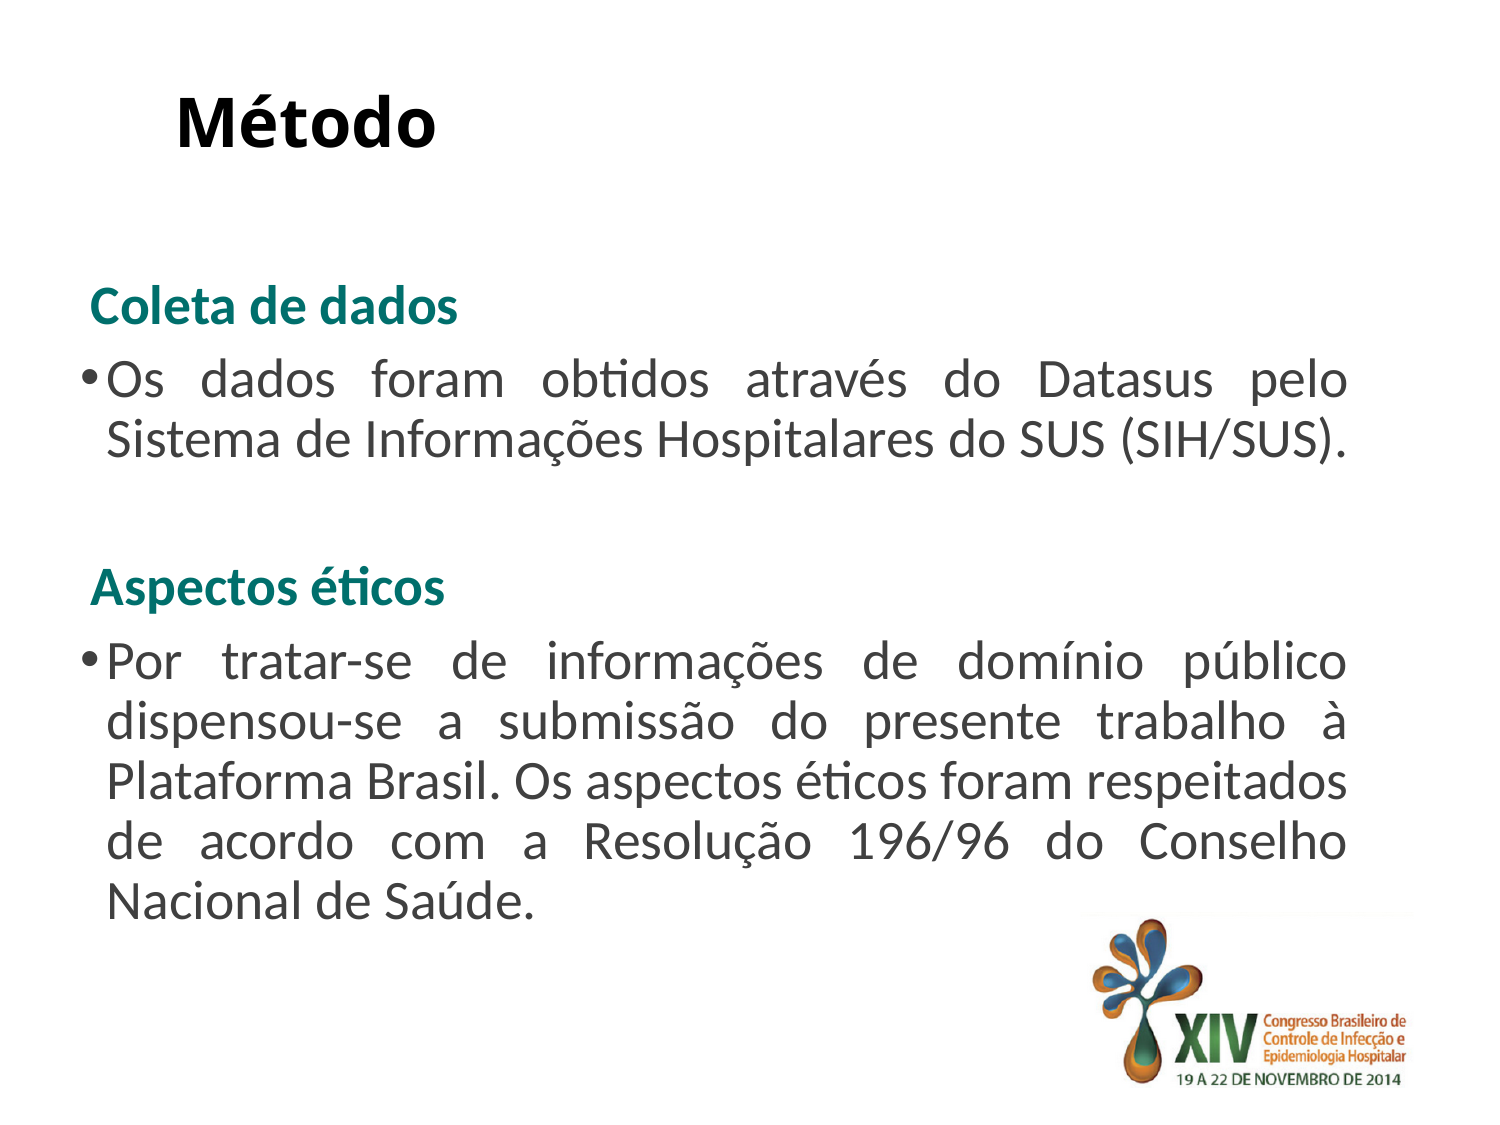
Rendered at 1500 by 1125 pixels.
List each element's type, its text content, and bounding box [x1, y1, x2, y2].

picture [1080, 912, 1414, 1088]
title Método [159, 31, 1312, 208]
list Coleta de dados Os dados foram obtidos através do Datasus pelo Sistema de Informações Hospitalares do SUS (SIH/SUS). Aspectos éticos Por tratar-se de informações de domínio público dispensou-se a submissão do presente trabalho à Plataforma Brasil. Os aspectos éticos foram respeitados de acordo com a Resolução 196/96 do Conselho Nacional de Saúde. [64, 208, 1365, 976]
